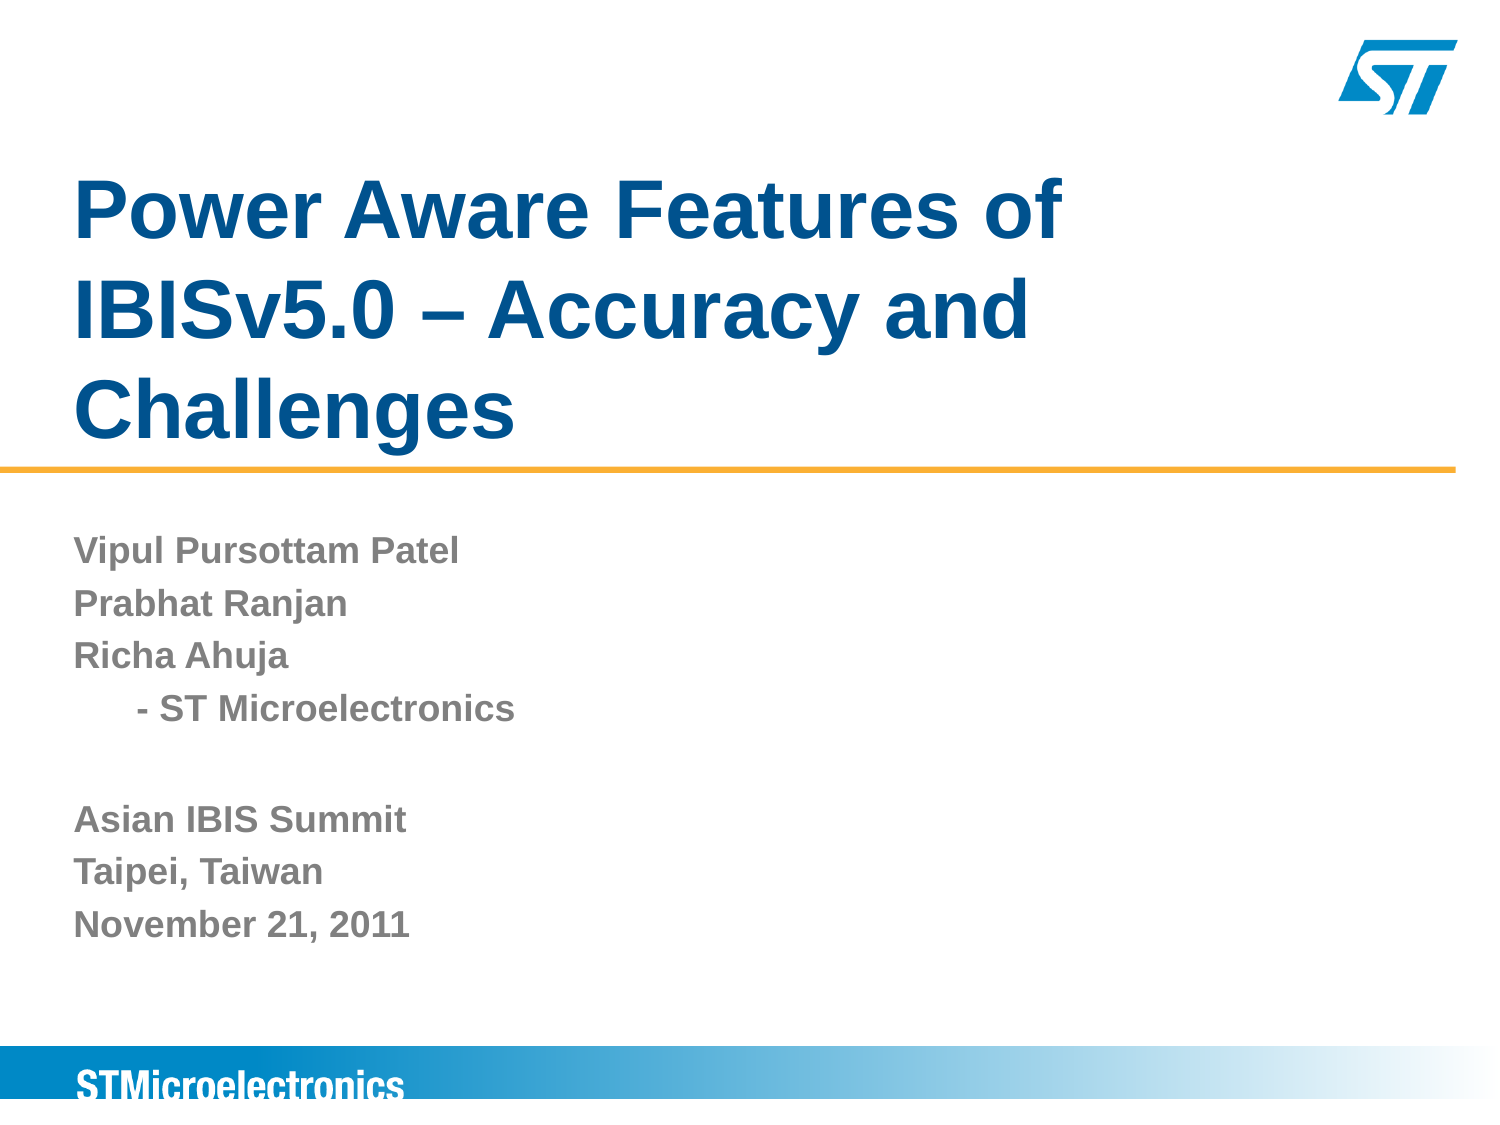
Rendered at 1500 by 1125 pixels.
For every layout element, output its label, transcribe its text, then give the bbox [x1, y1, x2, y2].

title Power Aware Features of IBISv5.0 – Accuracy and Challenges [58, 337, 1409, 463]
picture [0, 1046, 1500, 1101]
subtitle Vipul Pursottam Patel Prabhat Ranjan Richa Ahuja - ST Microelectronics Asian IBIS Summit Taipei, Taiwan November 21, 2011 [58, 518, 1409, 1001]
picture [1328, 37, 1462, 117]
